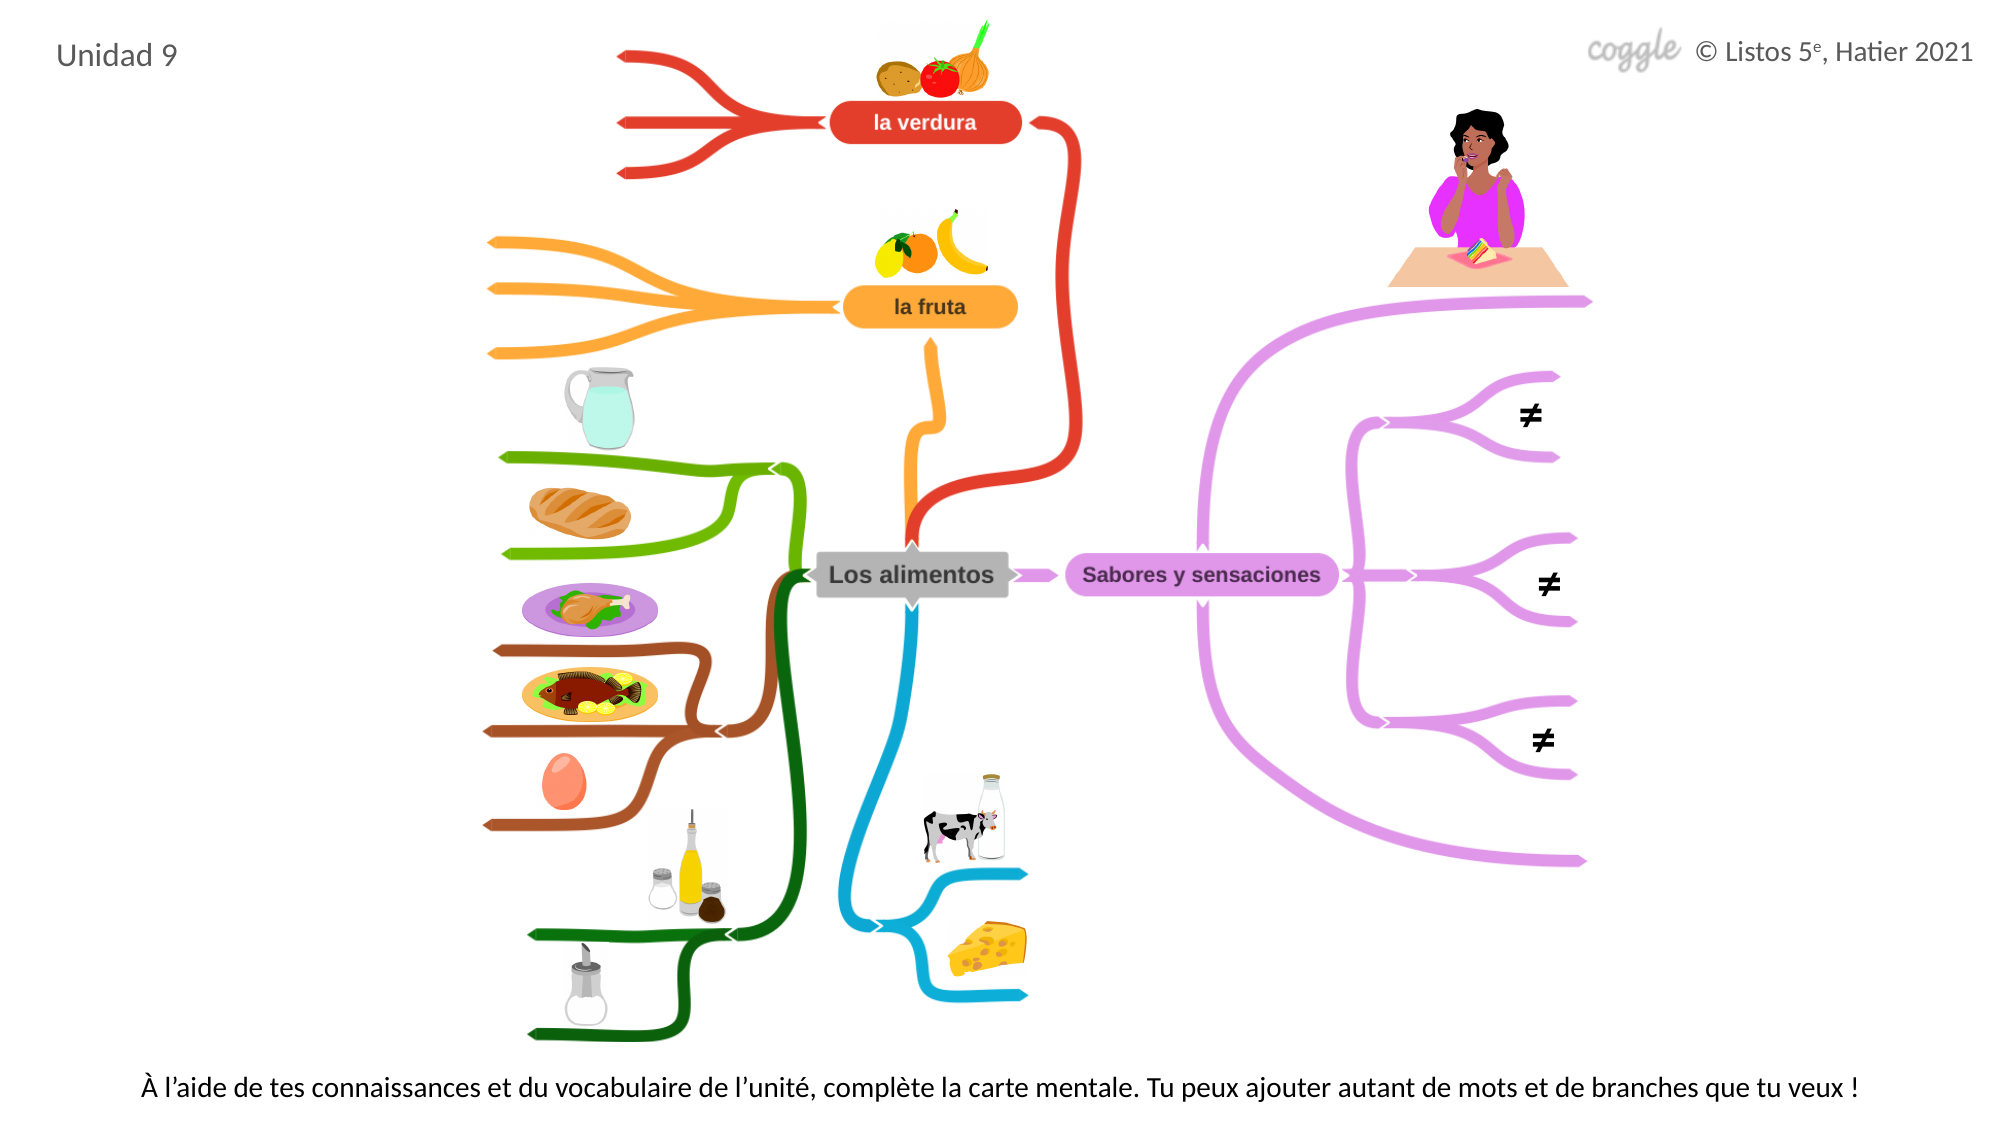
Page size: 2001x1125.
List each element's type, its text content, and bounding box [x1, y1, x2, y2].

text_box © Listos 5e, Hatier 2021 [1710, 25, 2000, 75]
text_box À l’aide de tes connaissances et du vocabulaire de l’unité, complète la carte mentale. Tu peux ajouter autant de mots et de branches que tu veux ! [126, 1061, 1899, 1112]
text_box Unidad 9 [41, 25, 212, 80]
picture [473, 19, 1710, 1042]
